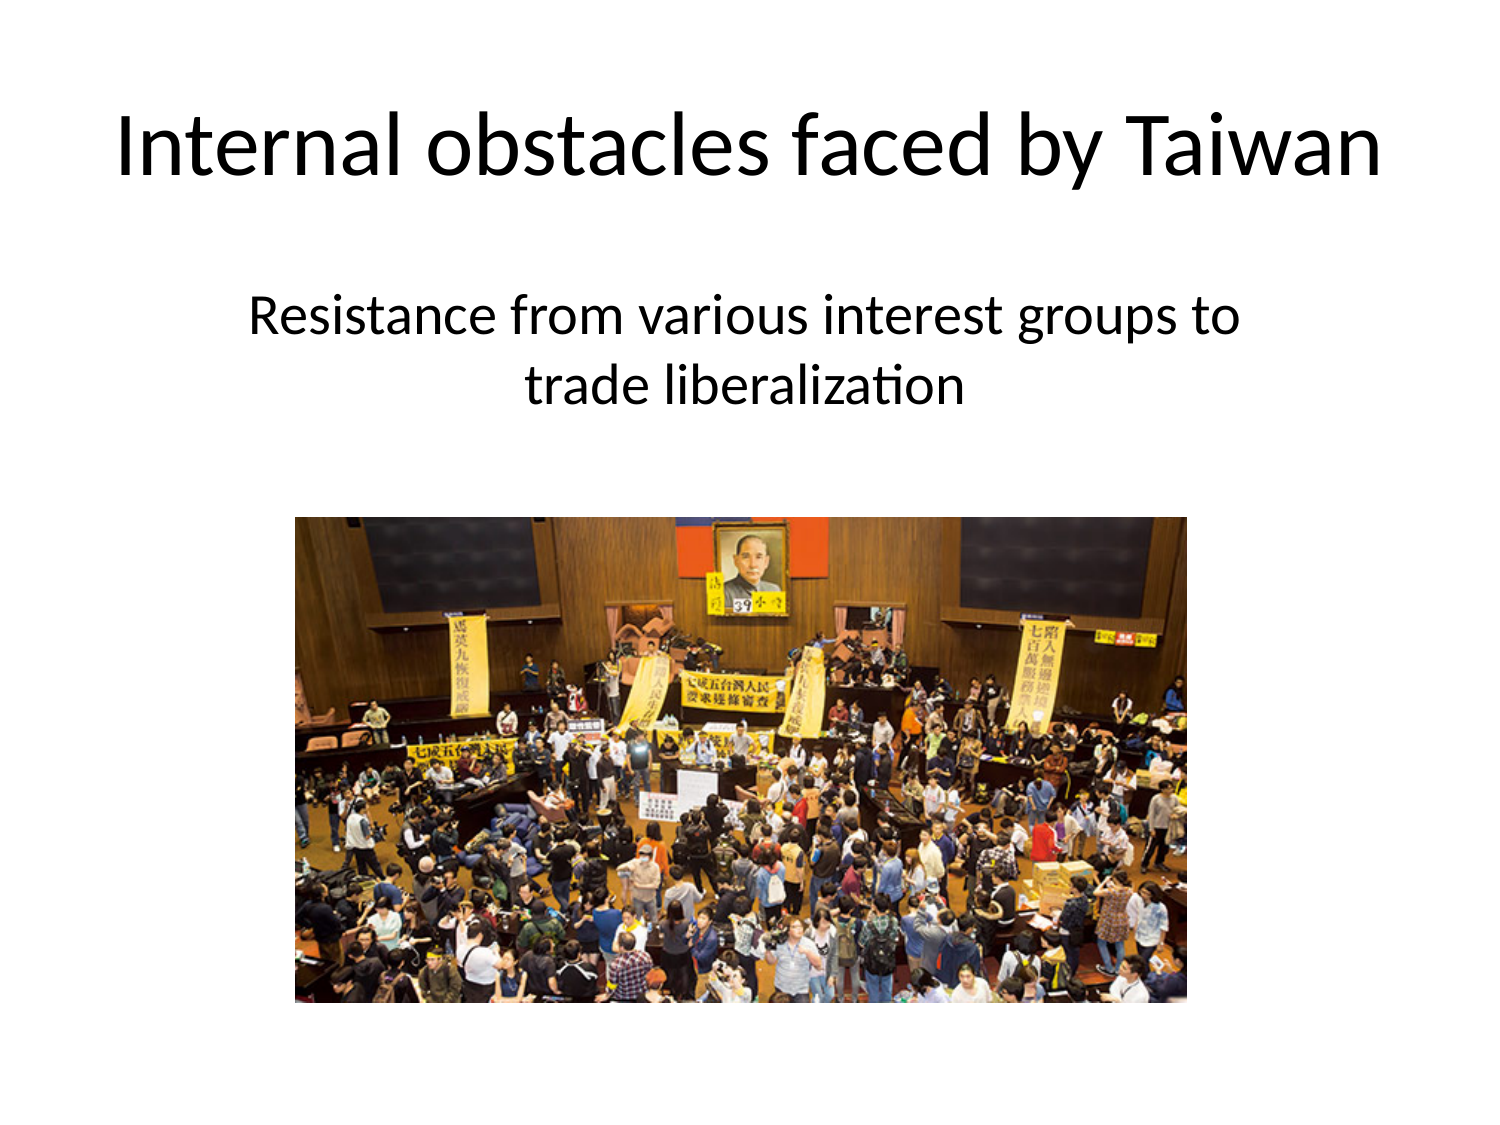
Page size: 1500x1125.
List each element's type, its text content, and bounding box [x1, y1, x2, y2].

title Internal obstacles faced by Taiwan [75, 45, 1425, 233]
text_box Resistance from various interest groups to trade liberalization [193, 269, 1297, 424]
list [295, 515, 1187, 1006]
